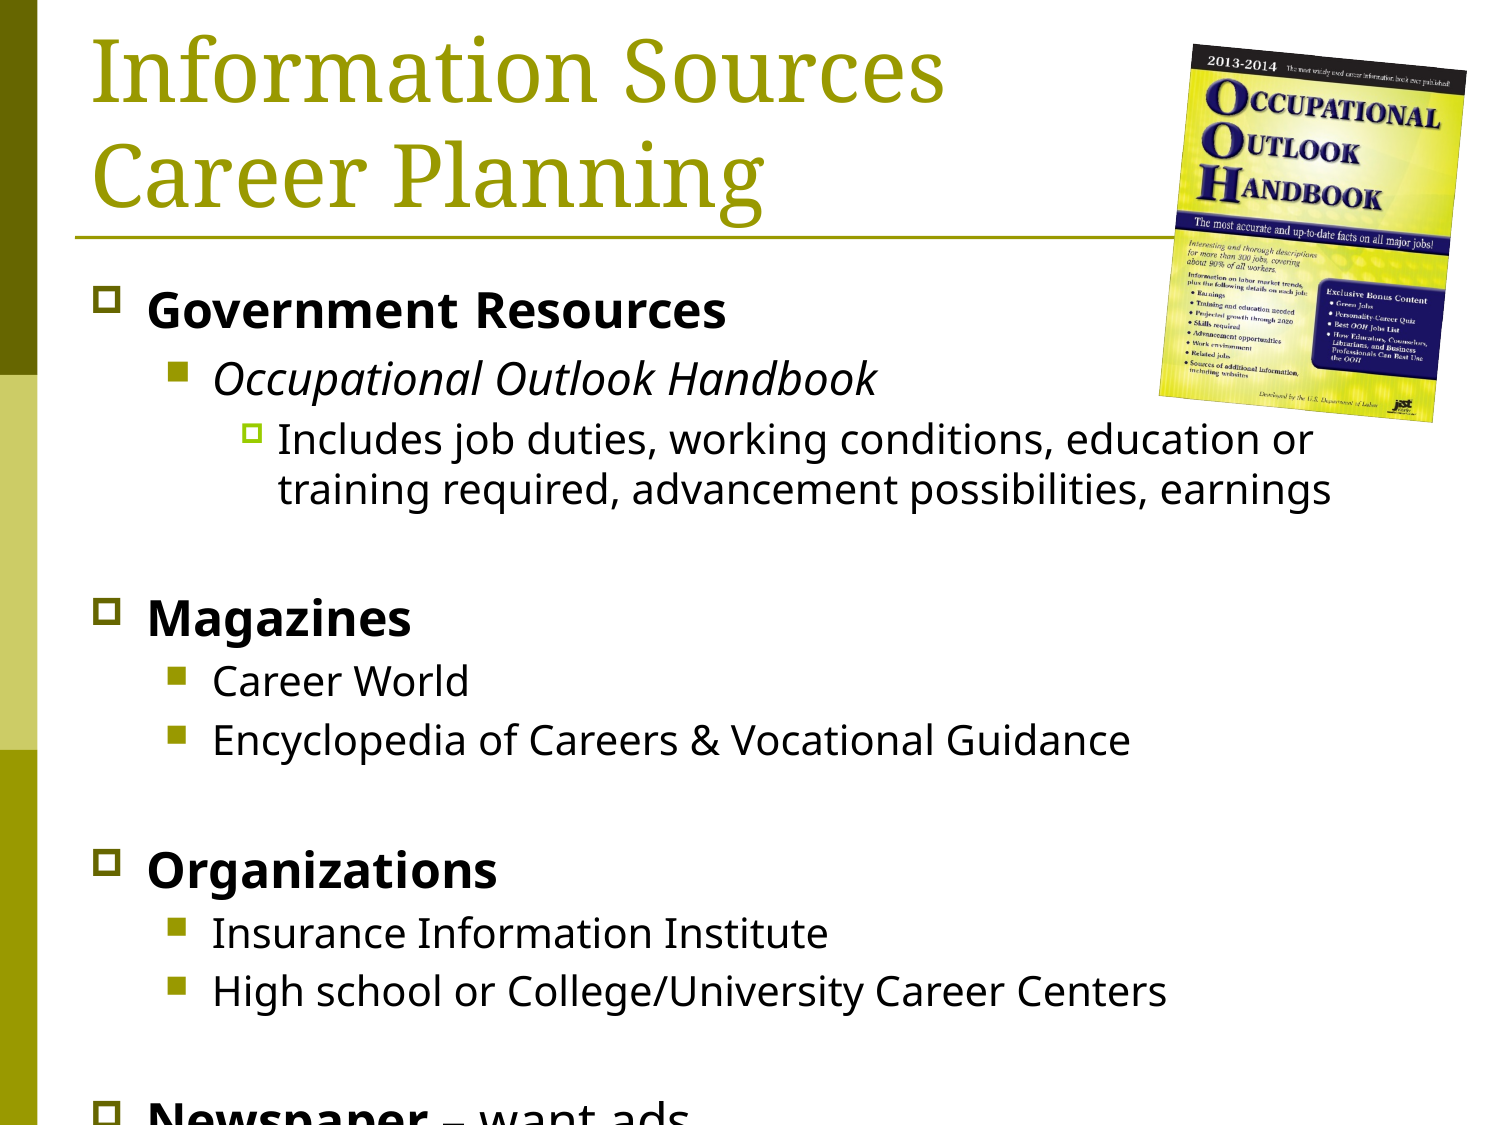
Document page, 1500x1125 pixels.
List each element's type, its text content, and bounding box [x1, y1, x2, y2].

title Information Sources Career Planning [1218, 45, 1426, 54]
picture [1159, 44, 1467, 422]
title Information Sources Career Planning [74, 45, 1192, 233]
list Government Resources Occupational Outlook Handbook Includes job duties, working conditions, education or training required, advancement possibilities, earnings Magazines Career World Encyclopedia of Careers & Vocational Guidance Organizations Insurance Information Institute High school or College/University Career Centers Newspaper – want ads [74, 262, 1451, 1006]
